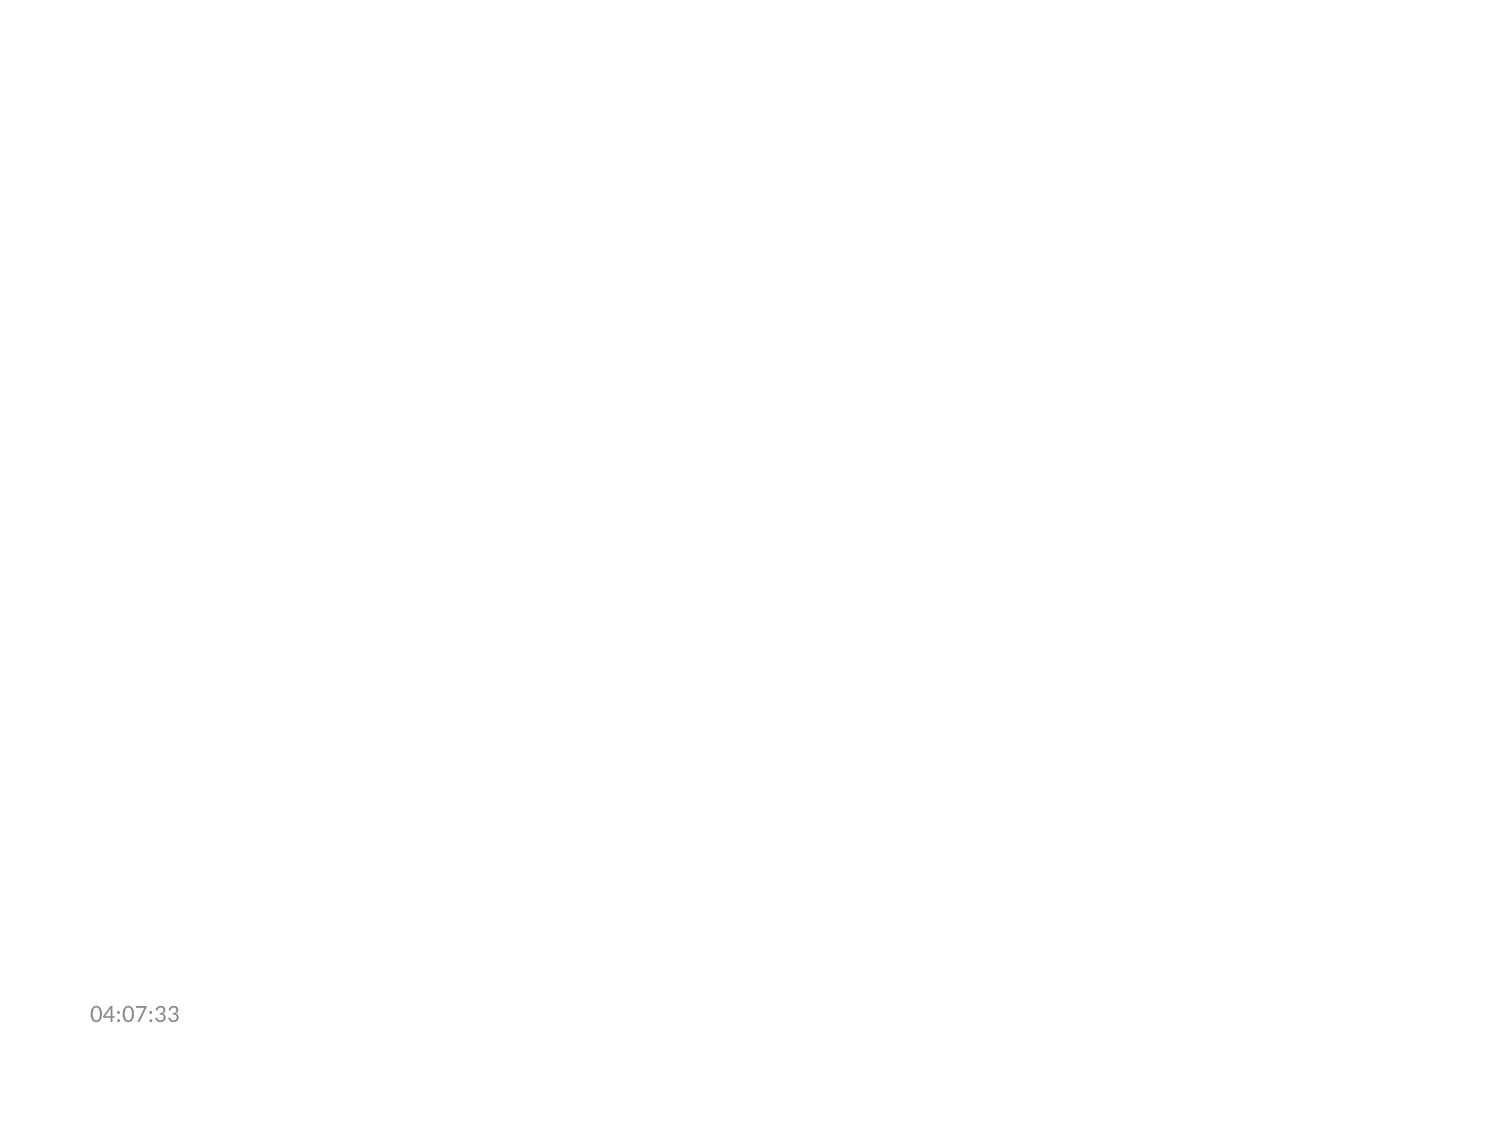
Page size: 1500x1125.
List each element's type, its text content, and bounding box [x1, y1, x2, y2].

text_box 15:35:09 [75, 982, 425, 1043]
